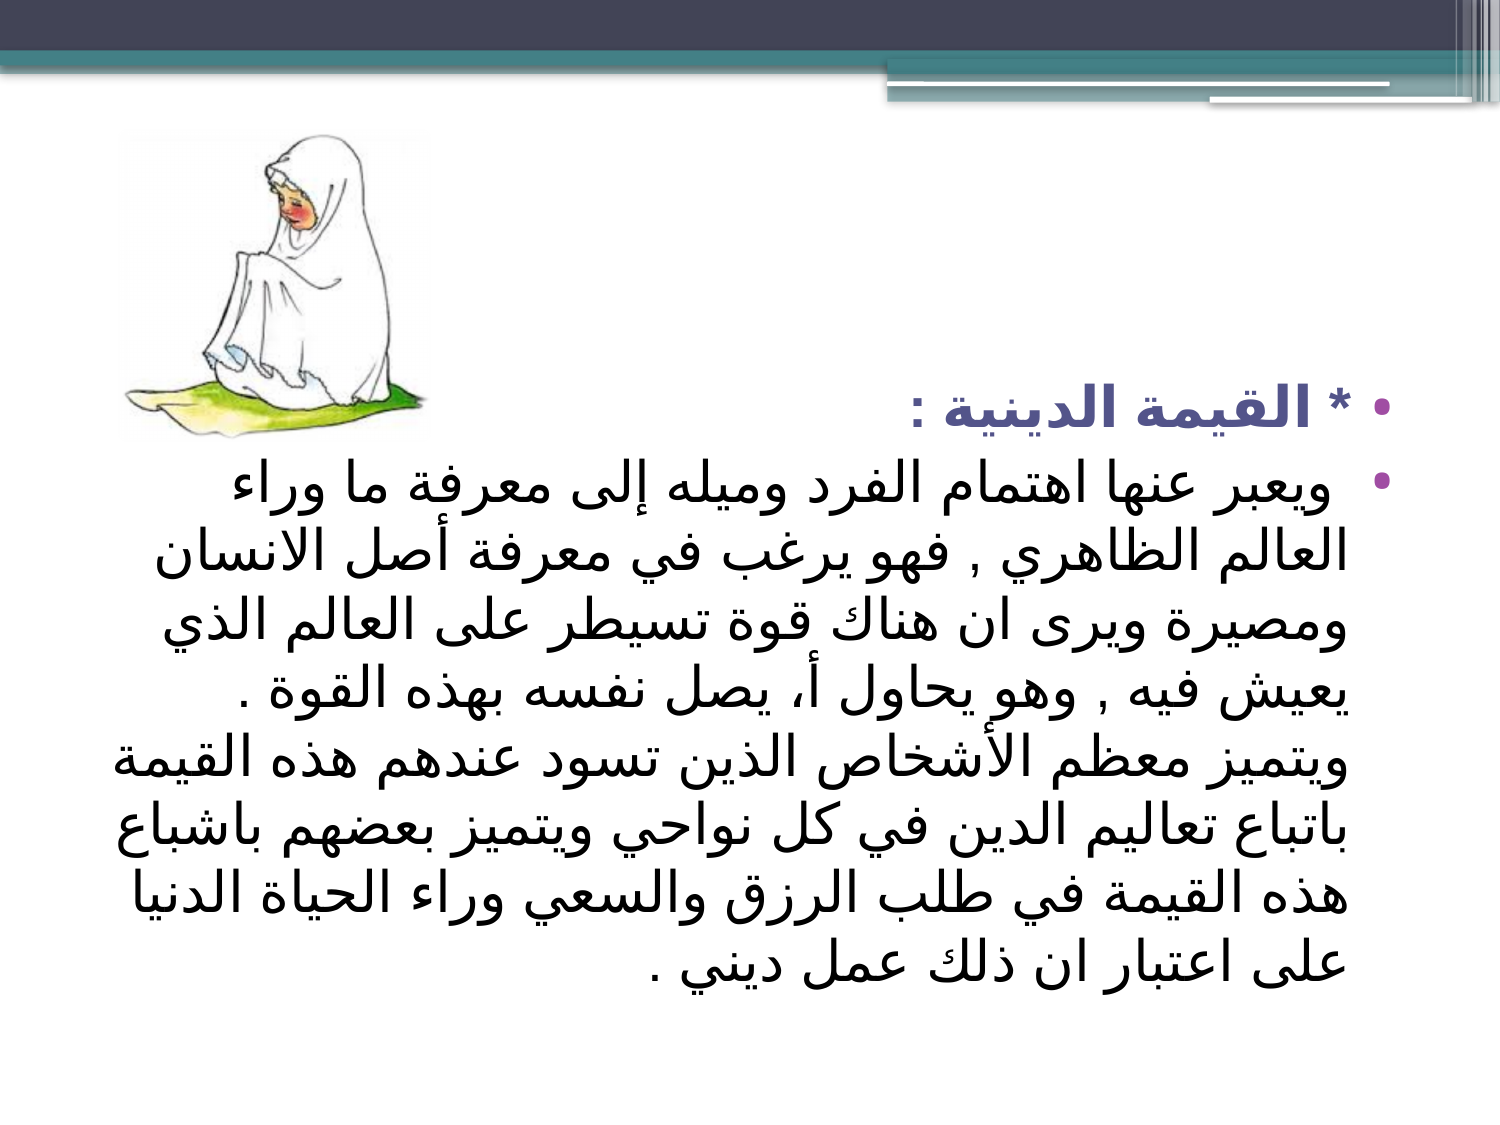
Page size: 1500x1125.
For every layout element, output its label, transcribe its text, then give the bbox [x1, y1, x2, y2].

list * القيمة الدينية : ويعبر عنها اهتمام الفرد وميله إلى معرفة ما وراء العالم الظاهري , فهو يرغب في معرفة أصل الانسان ومصيرة ويرى ان هناك قوة تسيطر على العالم الذي يعيش فيه , وهو يحاول أ، يصل نفسه بهذه القوة . ويتميز معظم الأشخاص الذين تسود عندهم هذه القيمة باتباع تعاليم الدين في كل نواحي ويتميز بعضهم باشباع هذه القيمة في طلب الرزق والسعي وراء الحياة الدنيا على اعتبار ان ذلك عمل ديني . [82, 363, 1425, 1003]
picture [116, 128, 432, 444]
